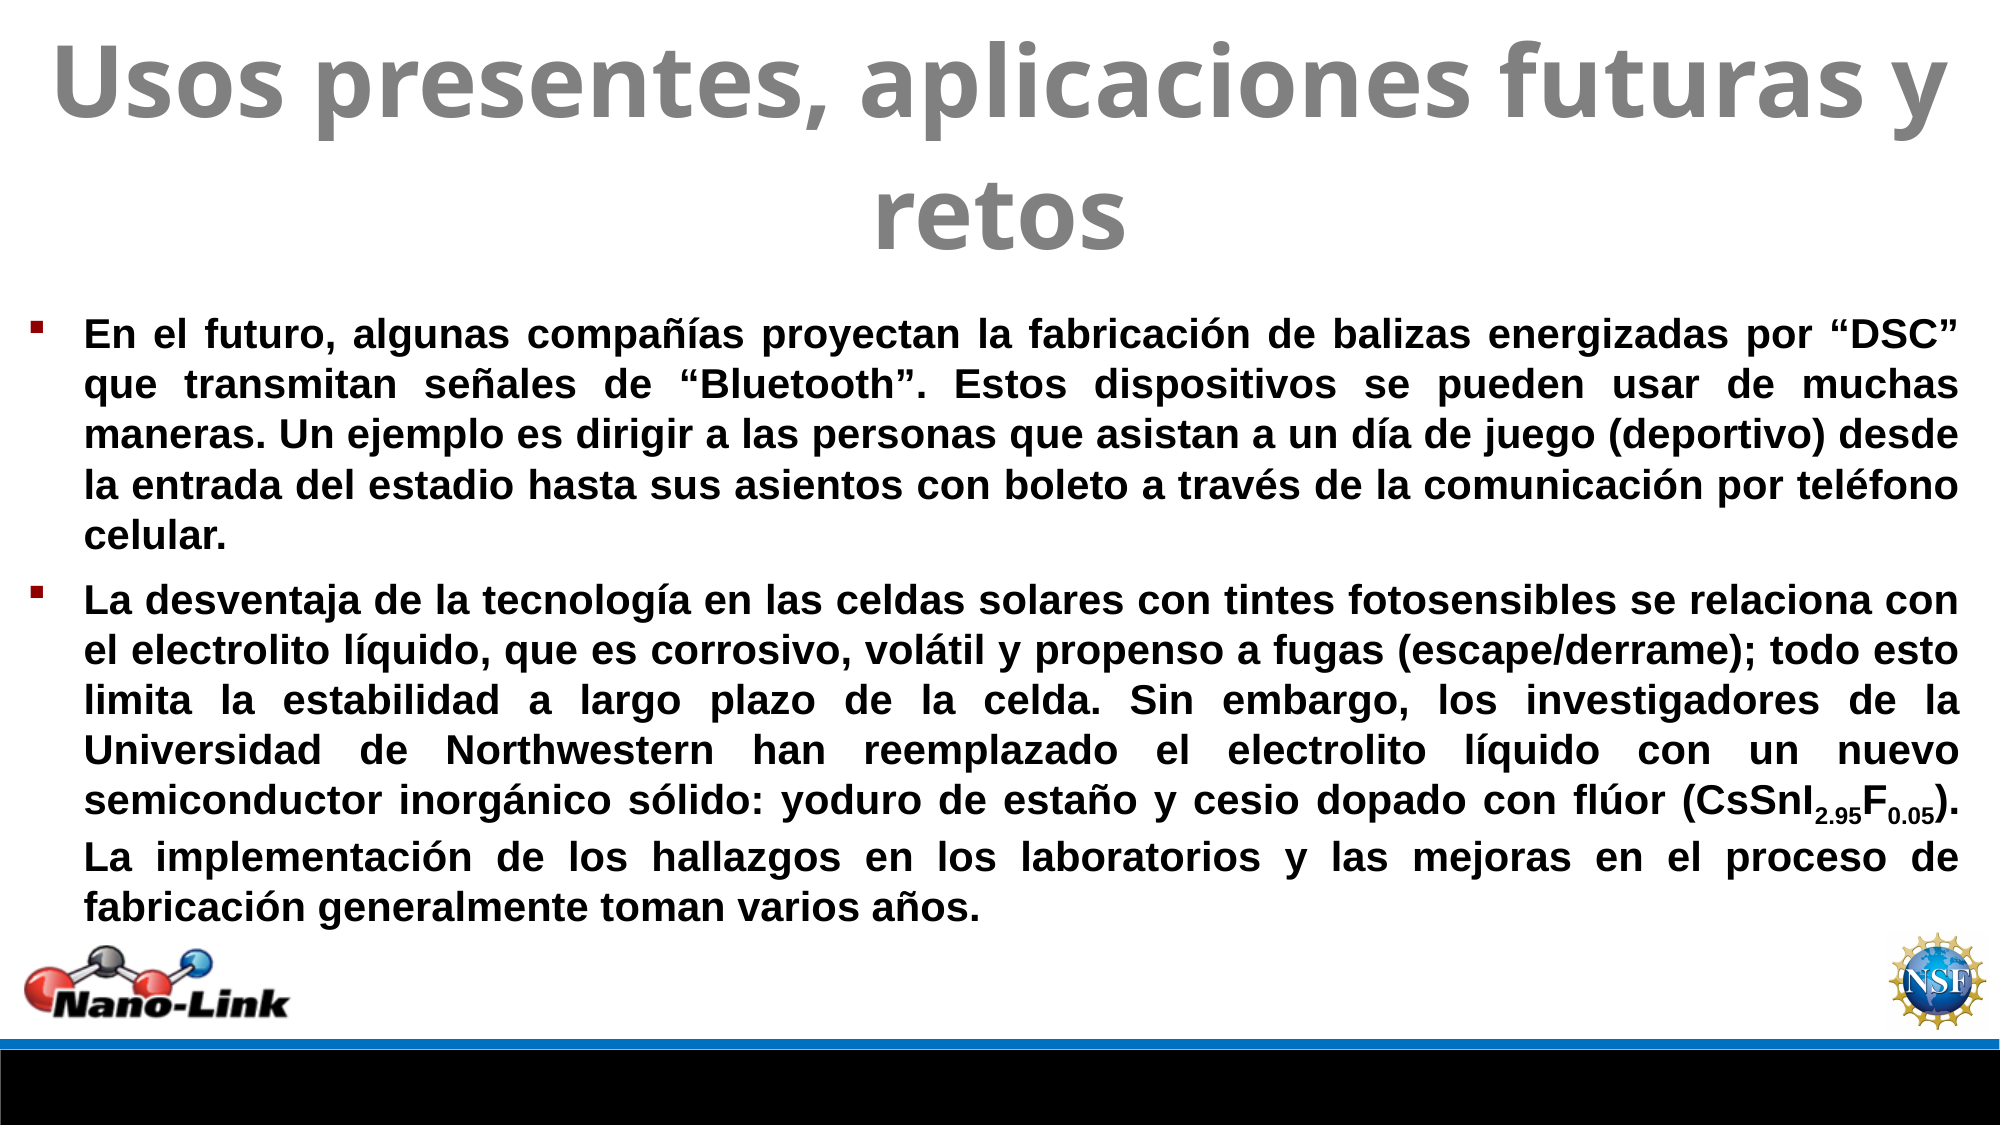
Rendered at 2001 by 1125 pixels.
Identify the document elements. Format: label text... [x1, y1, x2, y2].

text_box En el futuro, algunas compañías proyectan la fabricación de balizas energizadas por “DSC” que transmitan señales de “Bluetooth”. Estos dispositivos se pueden usar de muchas maneras. Un ejemplo es dirigir a las personas que asistan a un día de juego (deportivo) desde la entrada del estadio hasta sus asientos con boleto a través de la comunicación por teléfono celular. La desventaja de la tecnología en las celdas solares con tintes fotosensibles se relaciona con el electrolito líquido, que es corrosivo, volátil y propenso a fugas (escape/derrame); todo esto limita la estabilidad a largo plazo de la celda. Sin embargo, los investigadores de la Universidad de Northwestern han reemplazado el electrolito líquido con un nuevo semiconductor inorgánico sólido: yoduro de estaño y cesio dopado con flúor (CsSnI2.95F0.05). La implementación de los hallazgos en los laboratorios y las mejoras en el proceso de fabricación generalmente toman varios años. [12, 299, 1975, 937]
text_box Usos presentes, aplicaciones futuras y retos [0, 0, 2000, 74]
picture [1886, 931, 1988, 1032]
picture [16, 935, 305, 1032]
text_box Usos presentes, aplicaciones futuras y retos [0, 76, 2000, 275]
